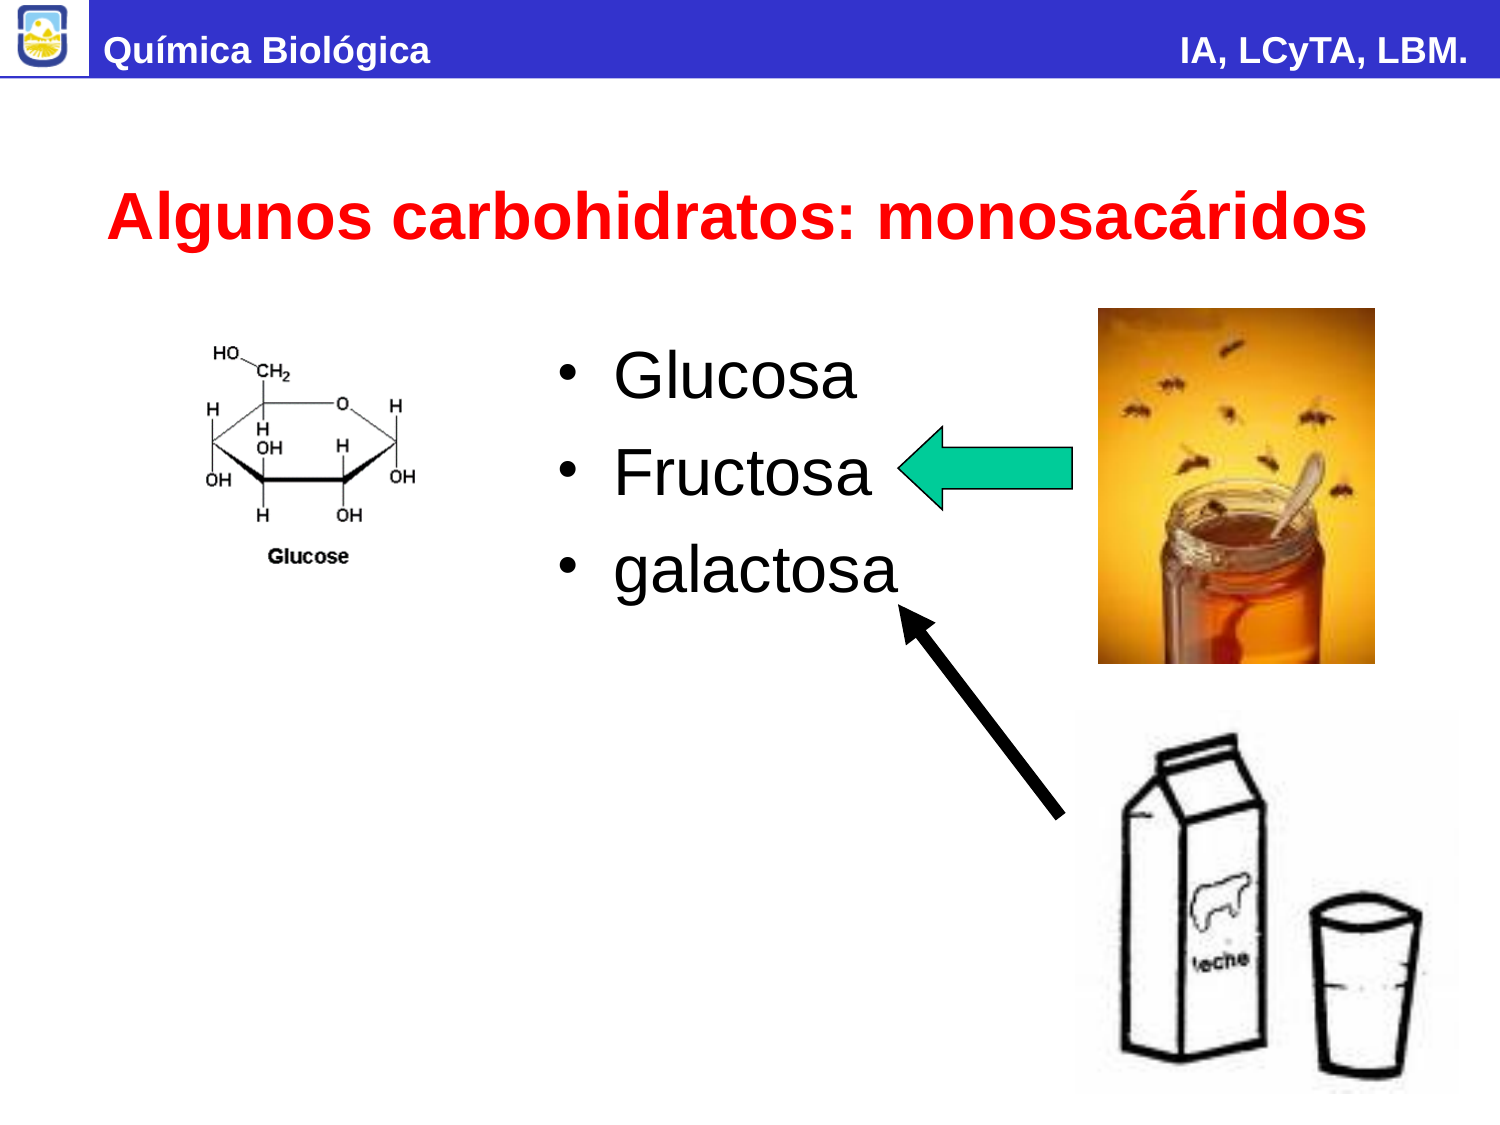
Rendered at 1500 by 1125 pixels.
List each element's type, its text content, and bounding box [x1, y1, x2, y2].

picture [203, 343, 417, 567]
text_box [897, 604, 1061, 817]
text_box [898, 426, 1073, 510]
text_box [0, 0, 1500, 83]
title Algunos carbohidratos: monosacáridos [63, 119, 1414, 307]
picture [1098, 308, 1375, 664]
list Glucosa Fructosa galactosa [542, 324, 935, 672]
picture [1075, 710, 1459, 1095]
